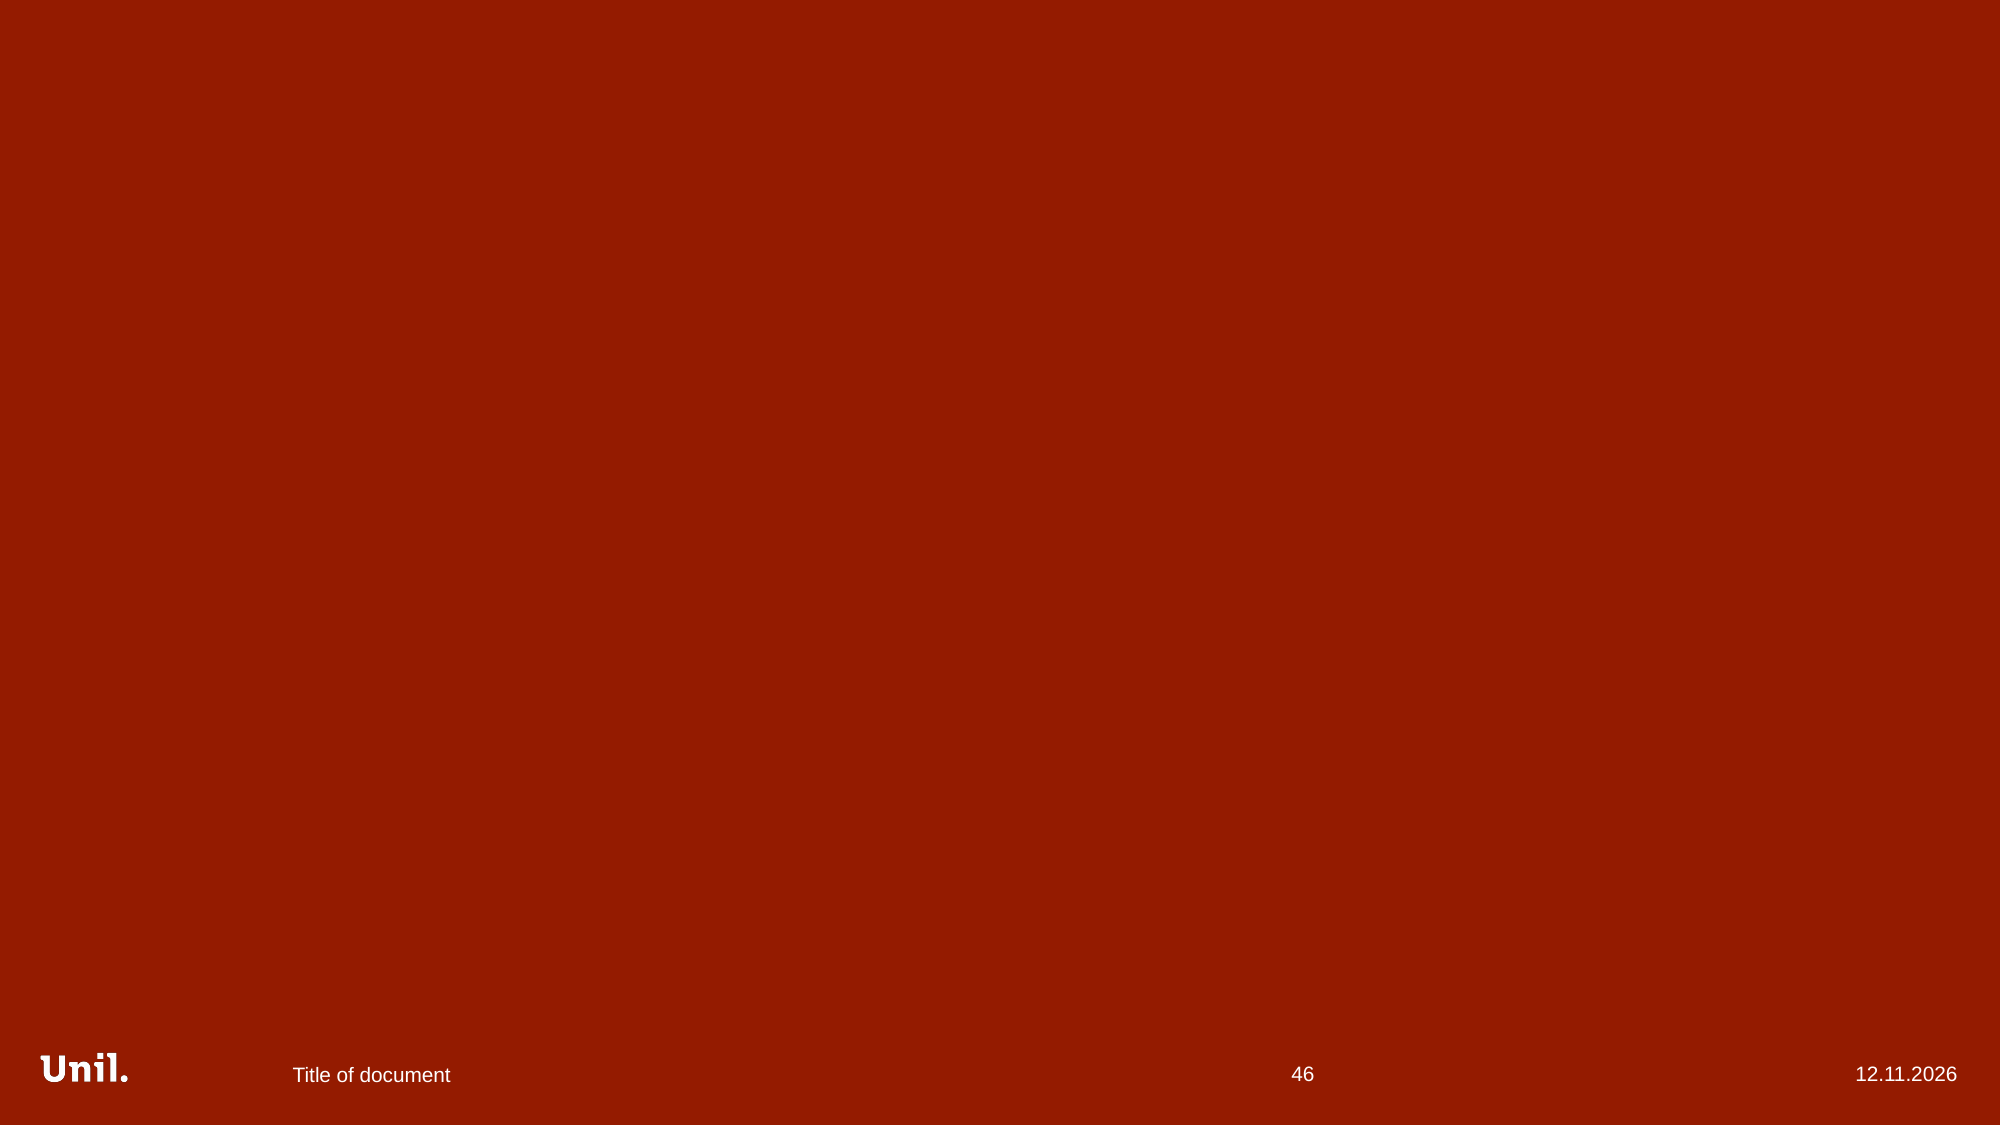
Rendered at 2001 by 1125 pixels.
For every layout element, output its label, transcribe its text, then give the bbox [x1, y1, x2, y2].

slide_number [1789, 1026, 1958, 1086]
picture [27, 1042, 141, 1095]
footer Title of document [292, 1011, 1048, 1087]
slide_number 46 [1250, 1037, 1355, 1086]
